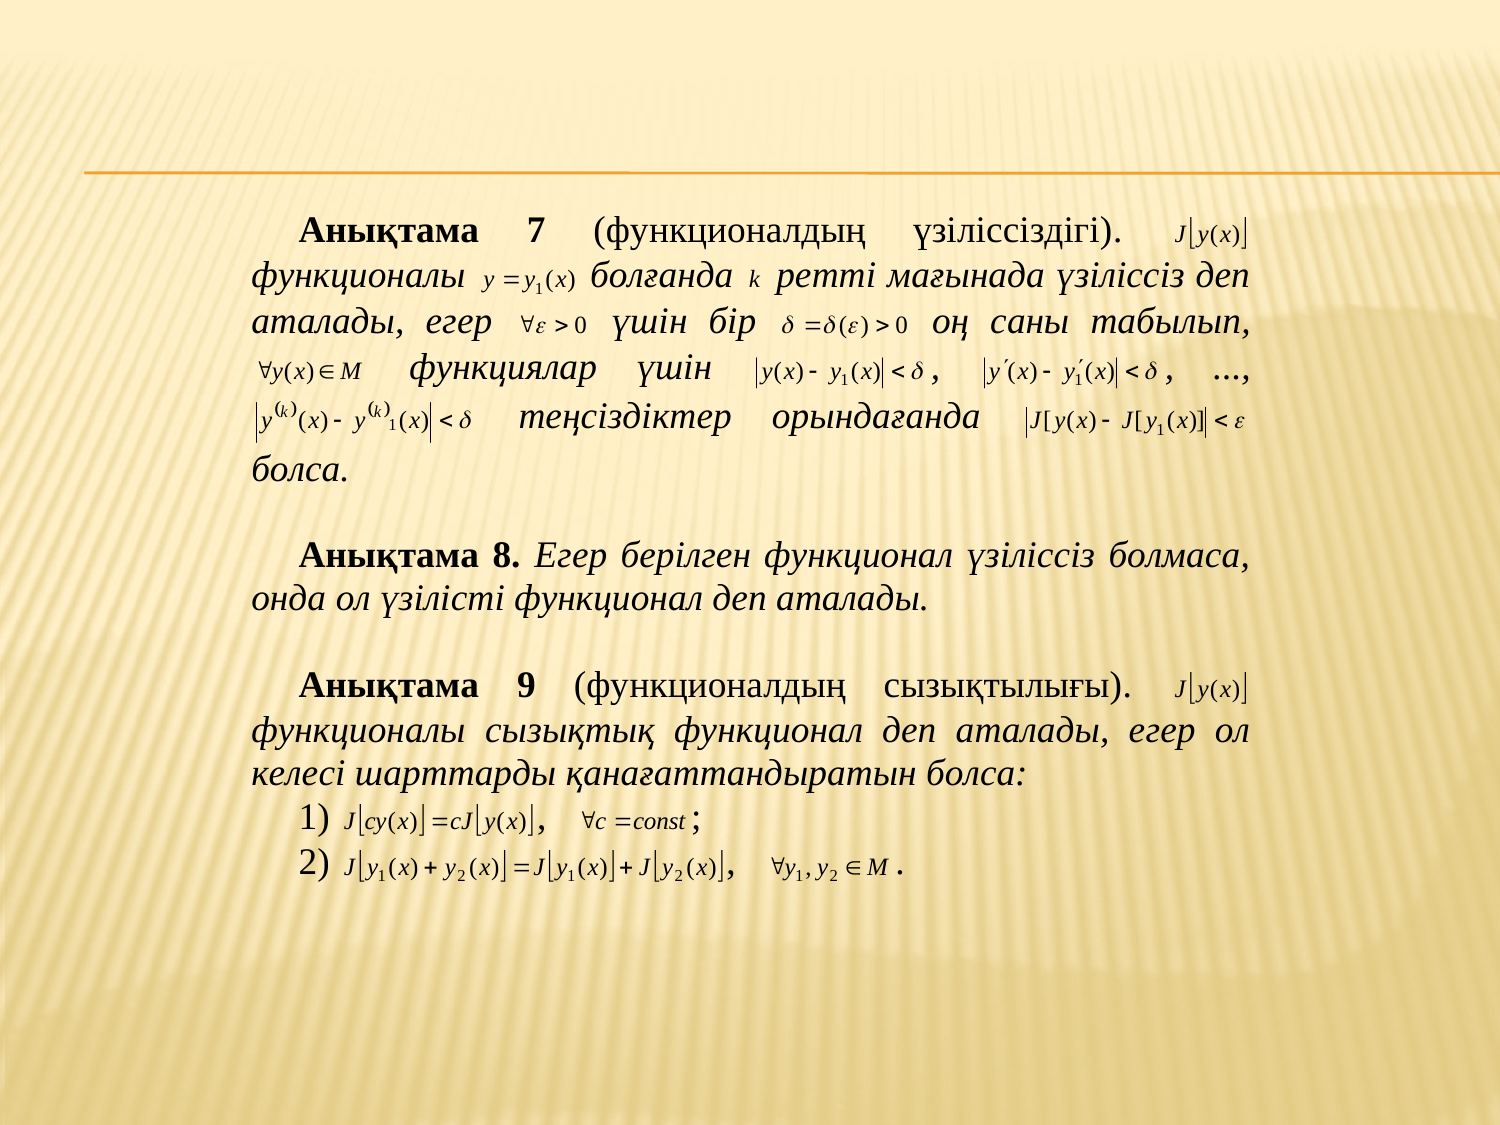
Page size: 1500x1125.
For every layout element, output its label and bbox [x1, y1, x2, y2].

text_box [250, 207, 1249, 930]
